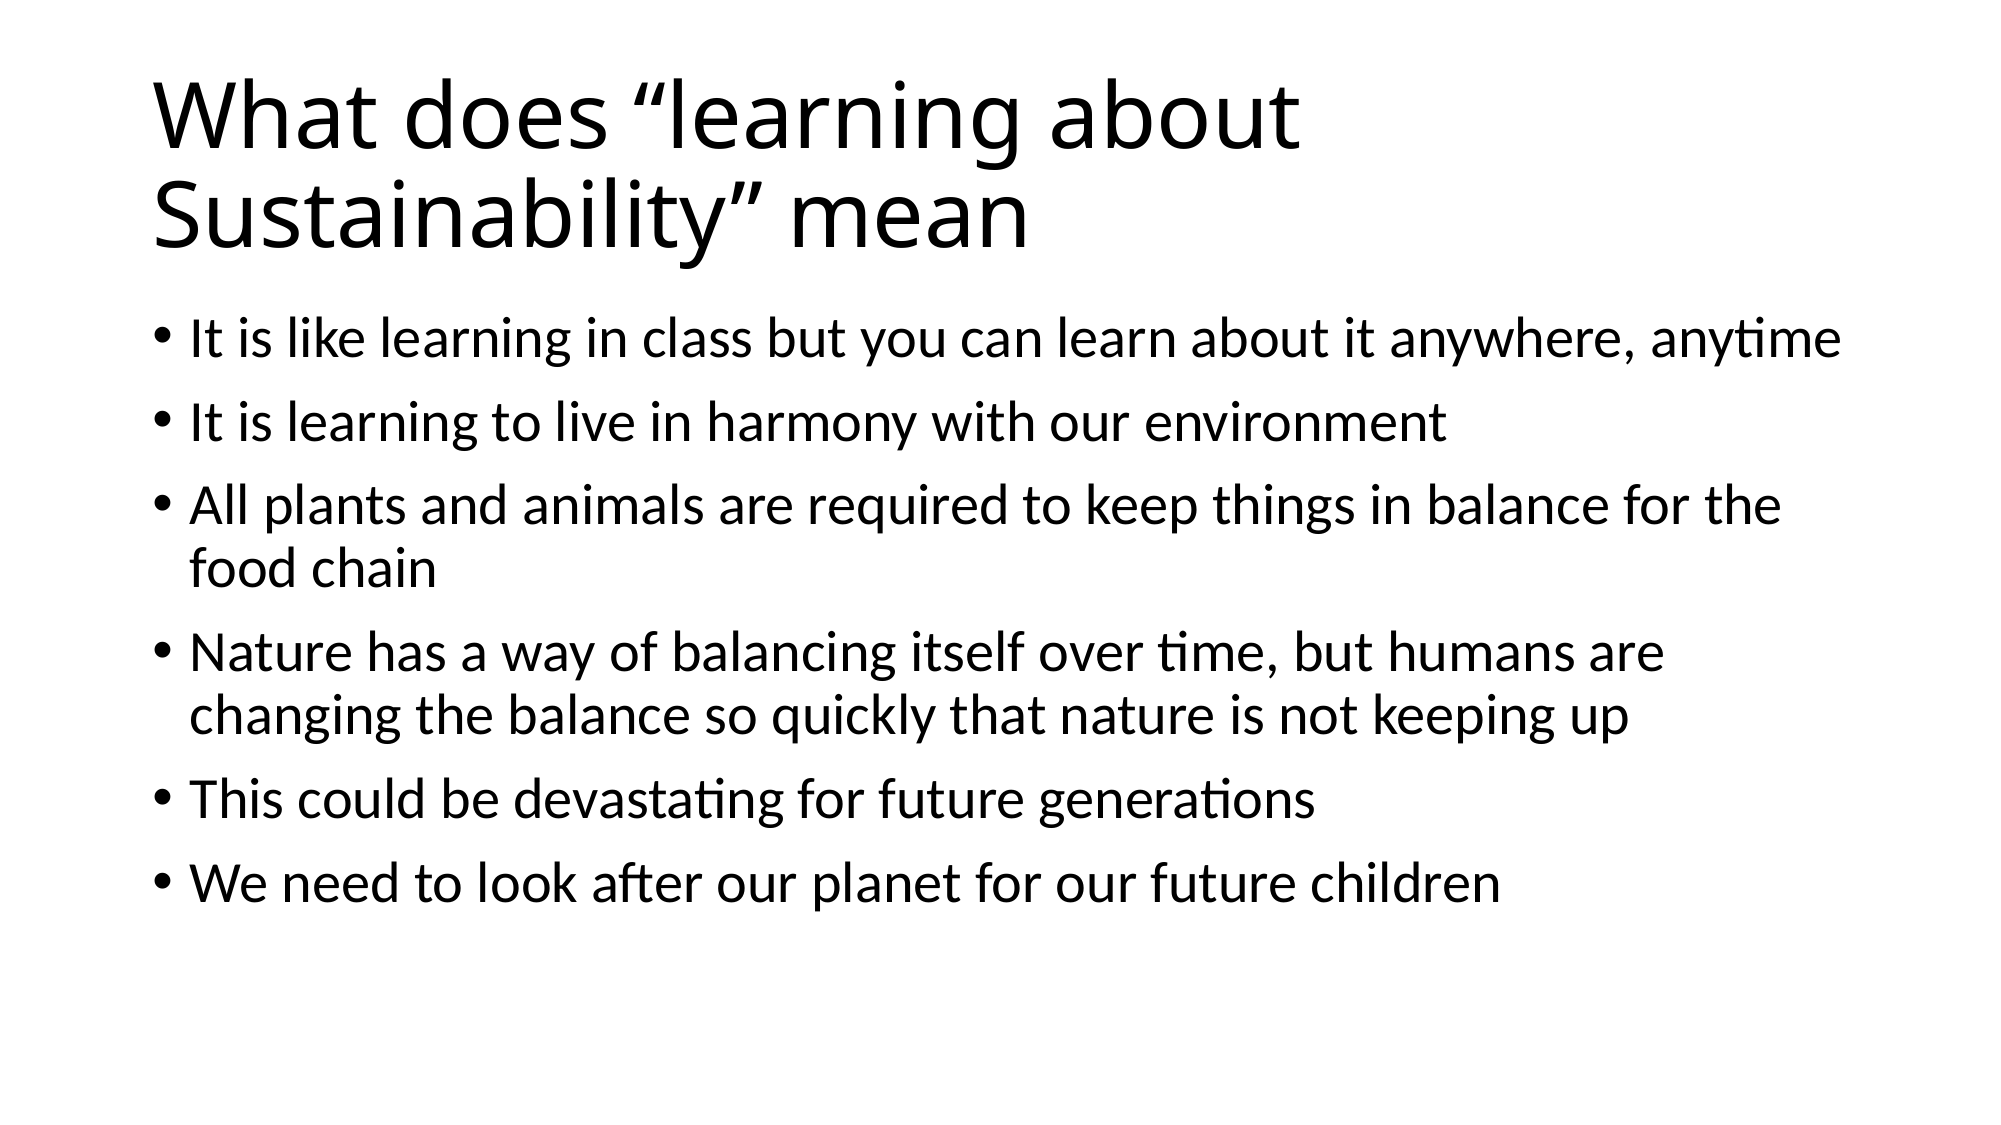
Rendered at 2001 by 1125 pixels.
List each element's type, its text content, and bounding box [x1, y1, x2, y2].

list It is like learning in class but you can learn about it anywhere, anytime It is learning to live in harmony with our environment All plants and animals are required to keep things in balance for the food chain Nature has a way of balancing itself over time, but humans are changing the balance so quickly that nature is not keeping up This could be devastating for future generations We need to look after our planet for our future children [137, 299, 1863, 1014]
title What does “learning about Sustainability” mean [137, 59, 1863, 278]
